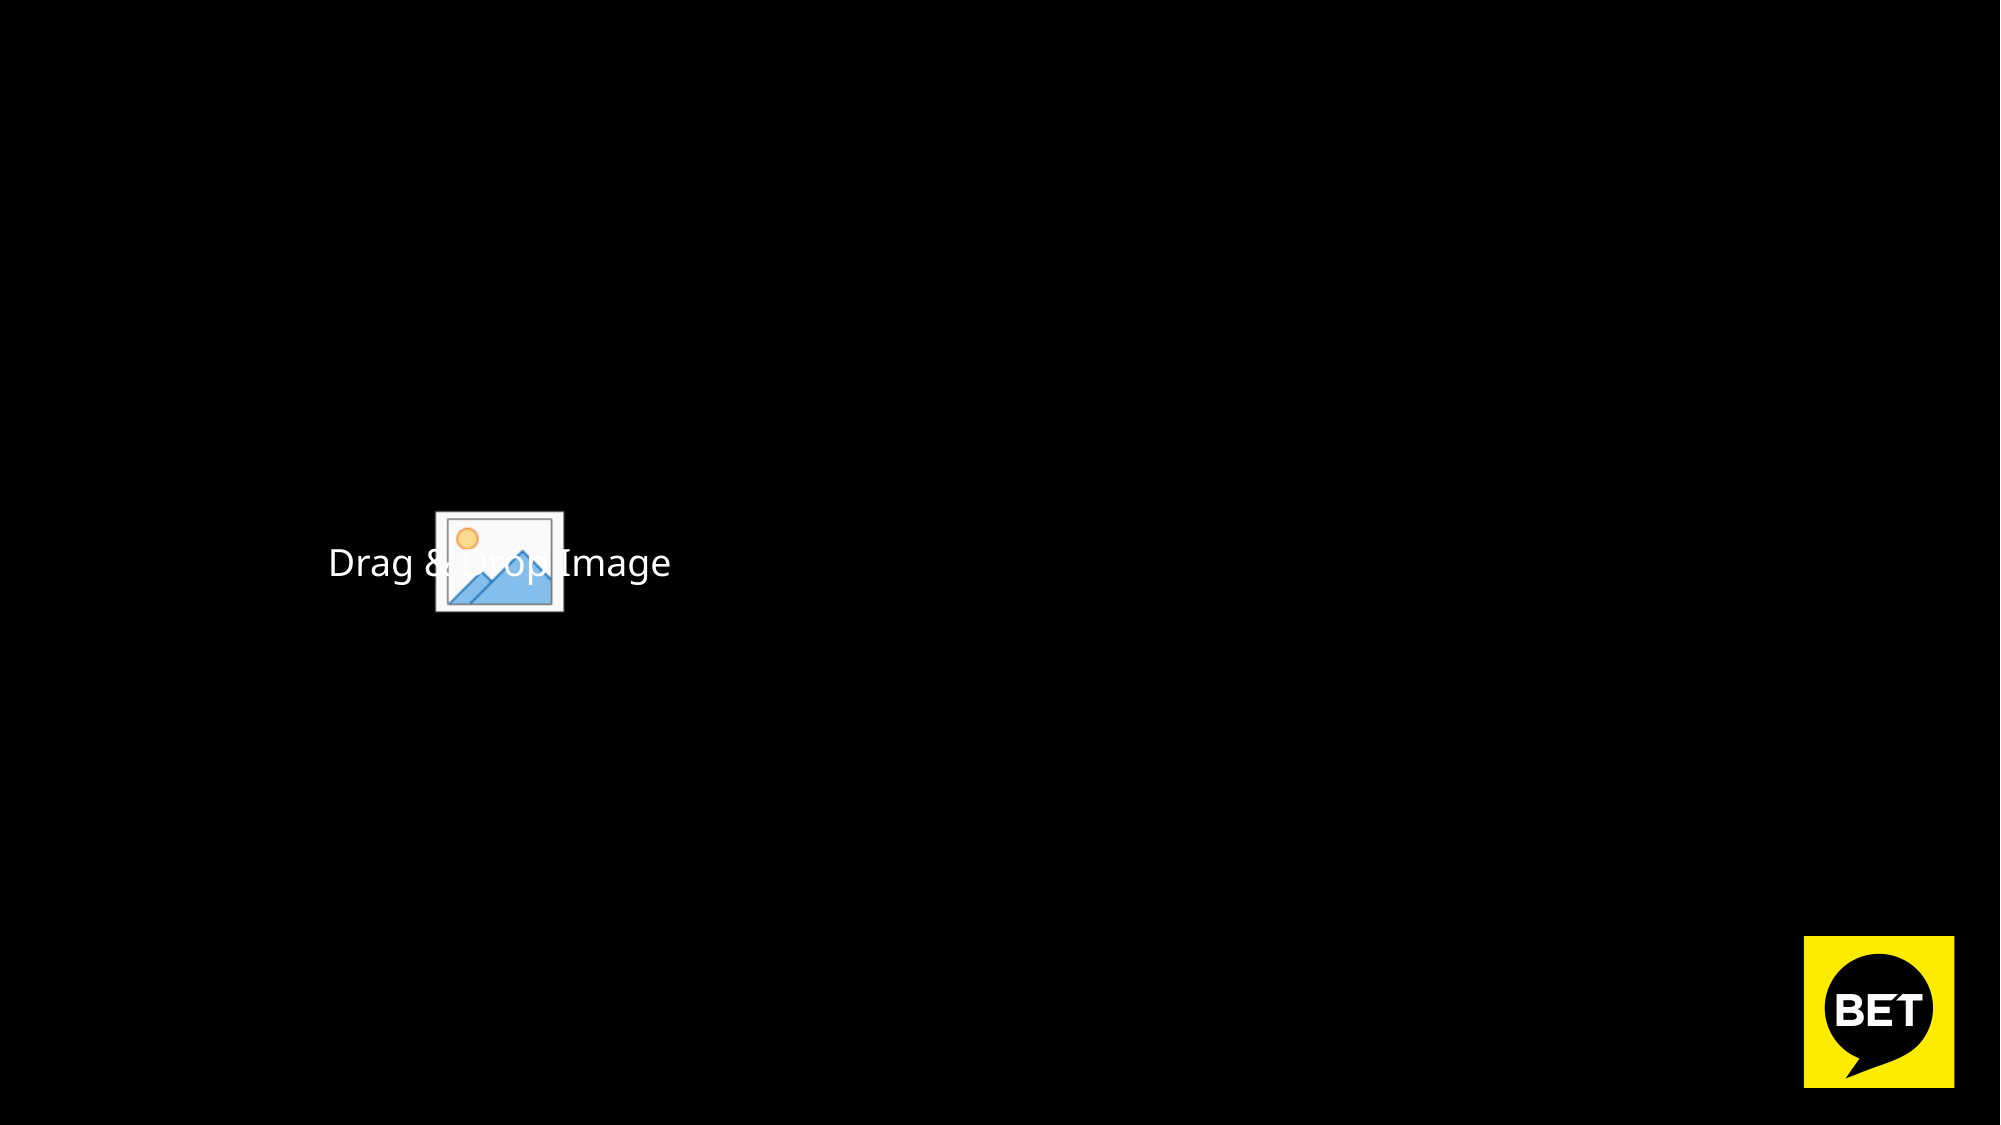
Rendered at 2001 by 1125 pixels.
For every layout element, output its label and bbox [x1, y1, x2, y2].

picture [0, 0, 1000, 1125]
